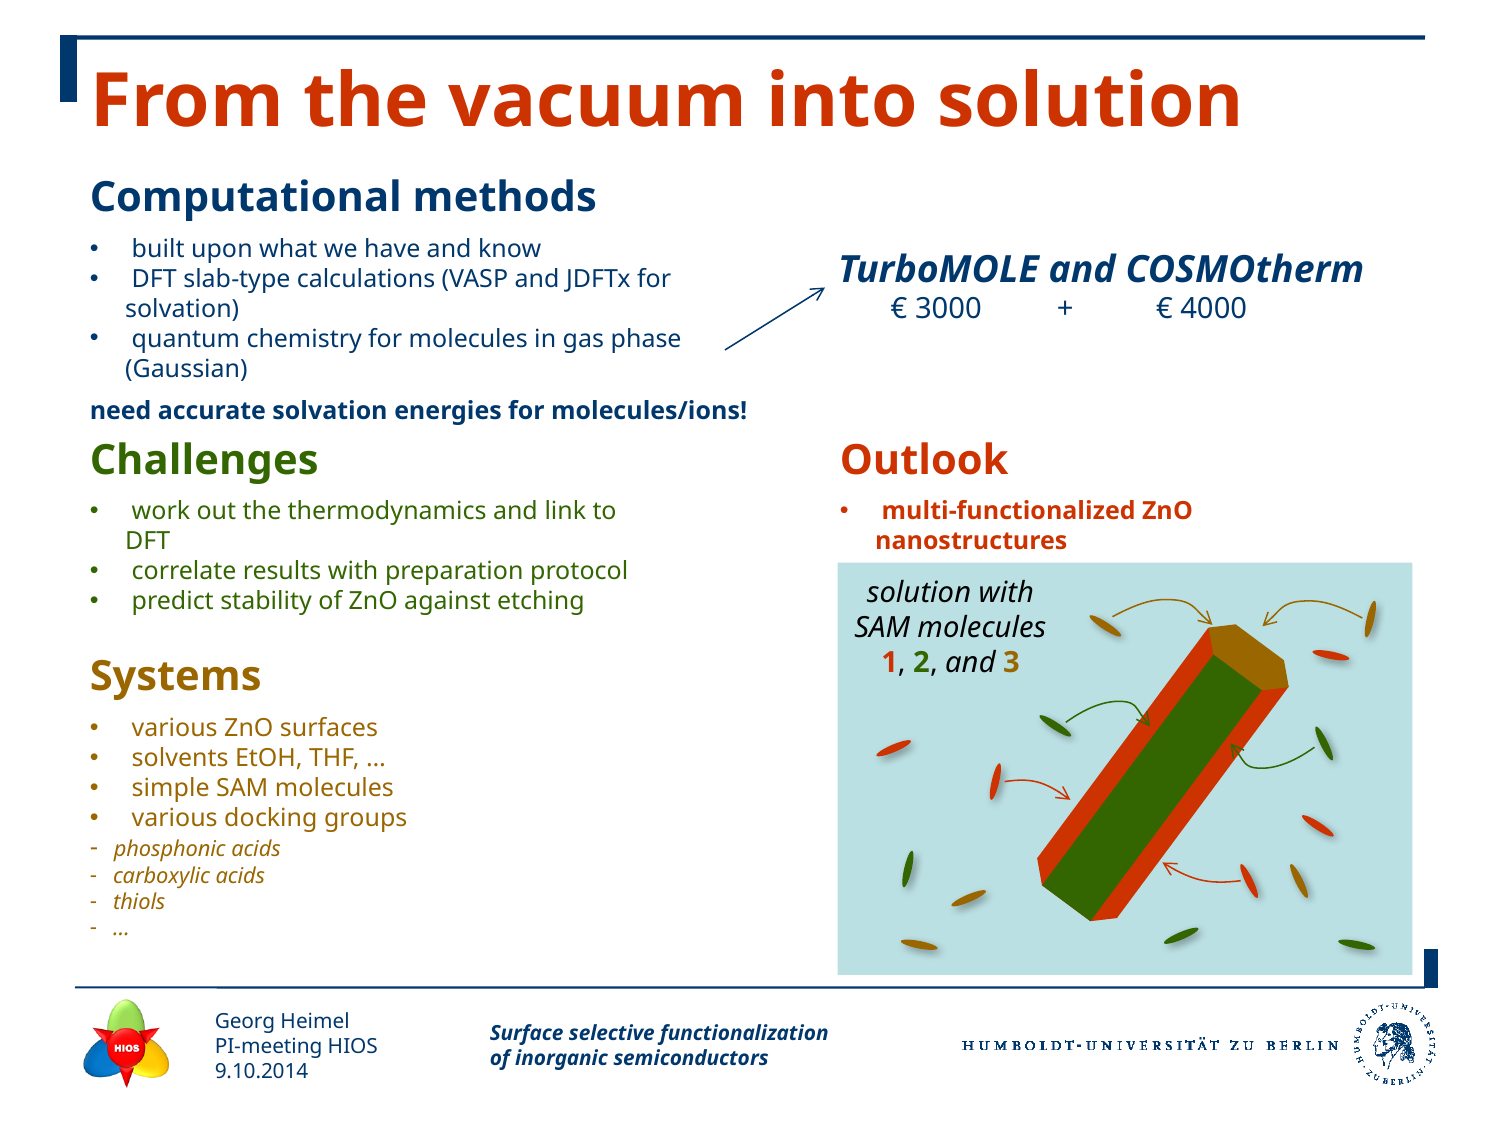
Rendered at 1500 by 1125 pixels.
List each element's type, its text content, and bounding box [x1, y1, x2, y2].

text_box [1238, 862, 1261, 900]
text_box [724, 287, 826, 351]
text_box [1112, 610, 1214, 936]
text_box Outlook multi-functionalized ZnO nanostructures [825, 425, 1400, 563]
text_box [1288, 862, 1310, 900]
text_box [900, 848, 916, 890]
picture [1350, 999, 1438, 1088]
text_box [874, 738, 913, 759]
text_box [1128, 598, 1196, 608]
text_box [898, 937, 940, 952]
text_box [1313, 724, 1336, 763]
picture [75, 999, 177, 1088]
title From the vacuum into solution [74, 37, 1426, 156]
text_box [987, 761, 1004, 802]
text_box [1065, 701, 1107, 725]
text_box [1230, 743, 1315, 769]
text_box [1219, 875, 1241, 883]
text_box [1004, 779, 1071, 800]
text_box [1362, 598, 1379, 640]
text_box [1336, 937, 1378, 952]
picture [962, 1037, 1338, 1050]
text_box [1310, 648, 1352, 663]
text_box [1299, 813, 1336, 839]
text_box solution with SAM molecules 1, 2, and 3 [839, 566, 1062, 686]
text_box [1262, 600, 1363, 627]
text_box [1037, 713, 1074, 739]
text_box [949, 888, 988, 909]
text_box Systems various ZnO surfaces solvents EtOH, THF, … simple SAM molecules various docking groups phosphonic acids carboxylic acids thiols … [75, 641, 425, 948]
text_box [1087, 613, 1107, 634]
text_box TurboMOLE and COSMOtherm € 3000 + € 4000 [823, 237, 1381, 333]
text_box Challenges work out the thermodynamics and link to DFT correlate results with preparation protocol predict stability of ZnO against etching [75, 425, 650, 623]
text_box Computational methods built upon what we have and know DFT slab-type calculations (VASP and JDFTx for solvation) quantum chemistry for molecules in gas phase (Gaussian) need accurate solvation energies for molecules/ions! [75, 162, 775, 432]
text_box [835, 560, 1415, 977]
